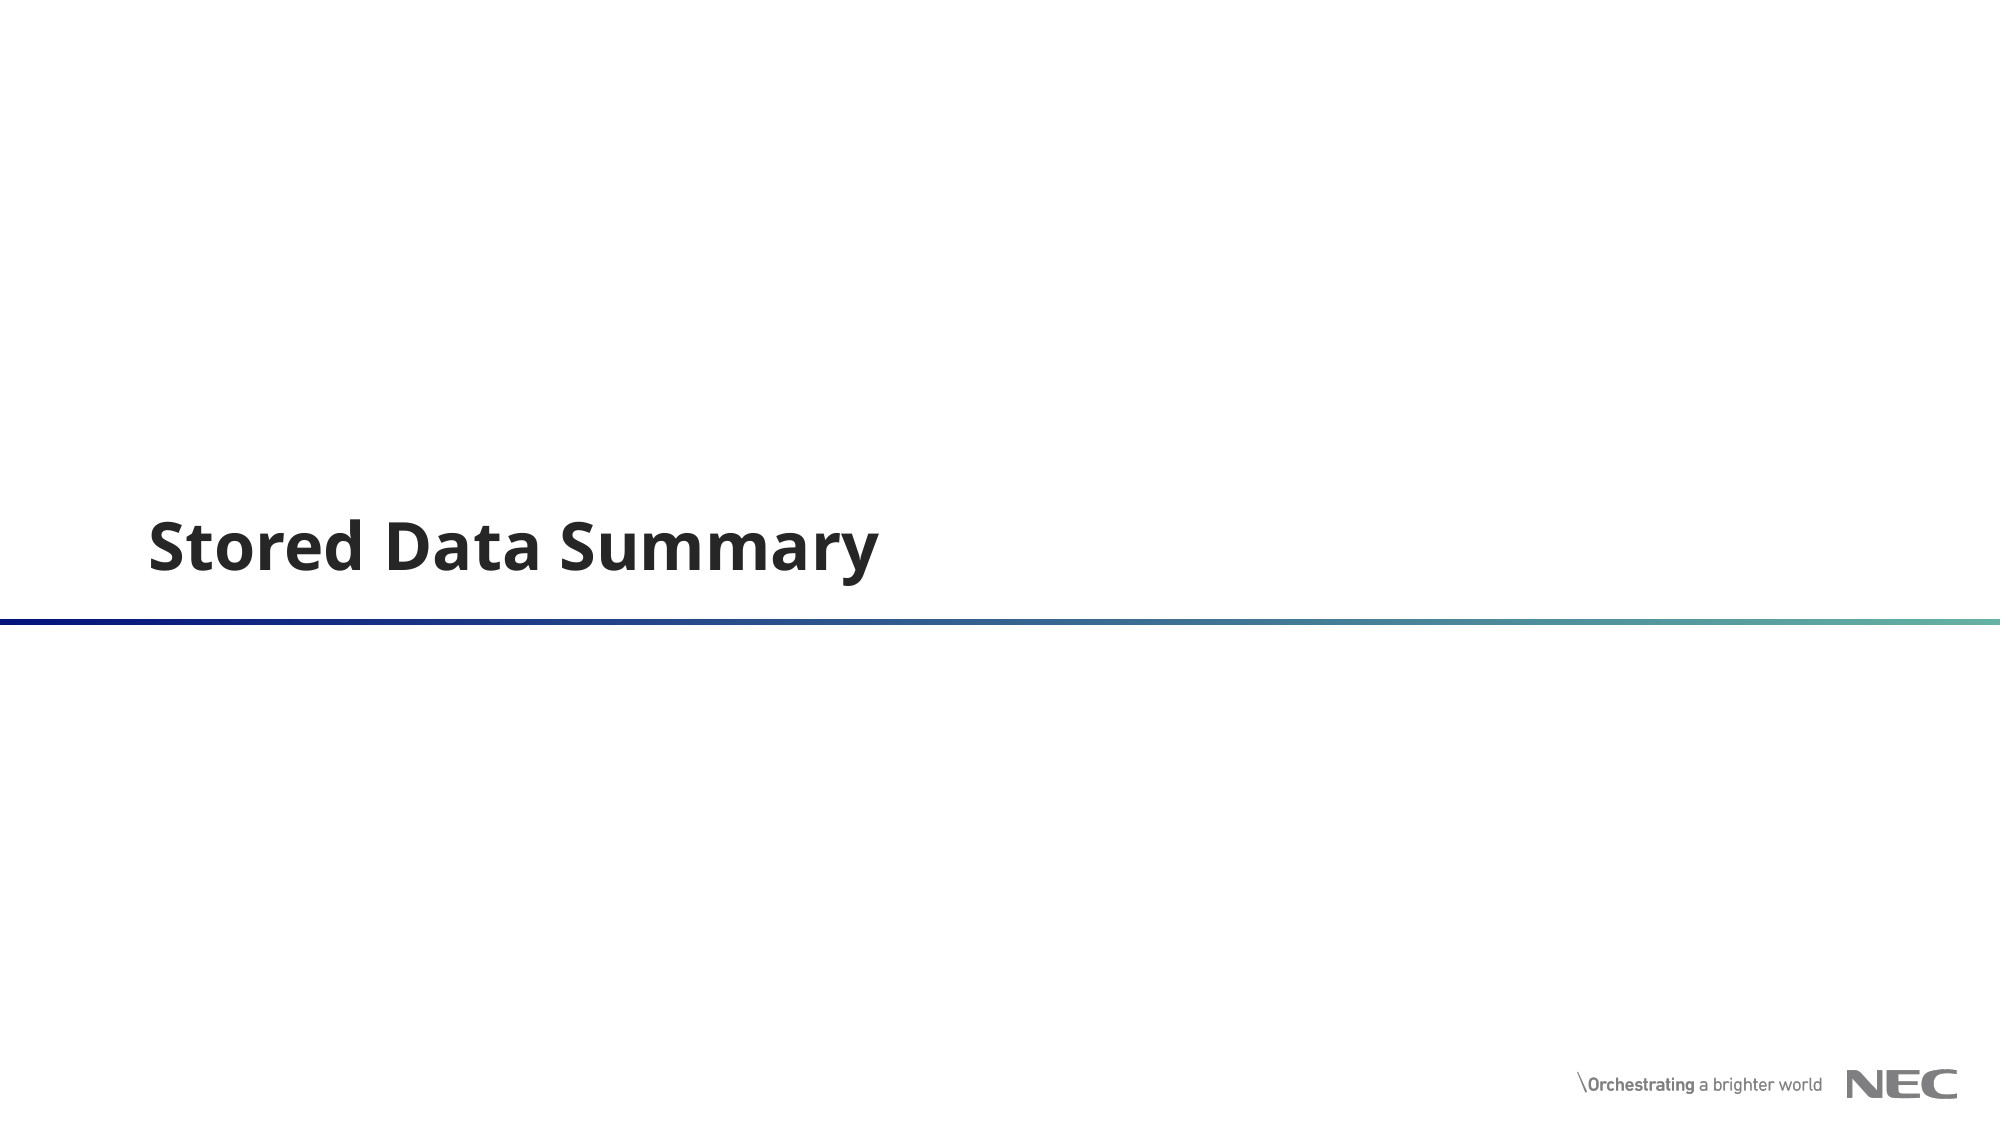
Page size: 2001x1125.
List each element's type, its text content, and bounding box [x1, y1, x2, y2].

picture [1577, 1069, 1957, 1099]
title Stored Data Summary [133, 476, 1869, 592]
